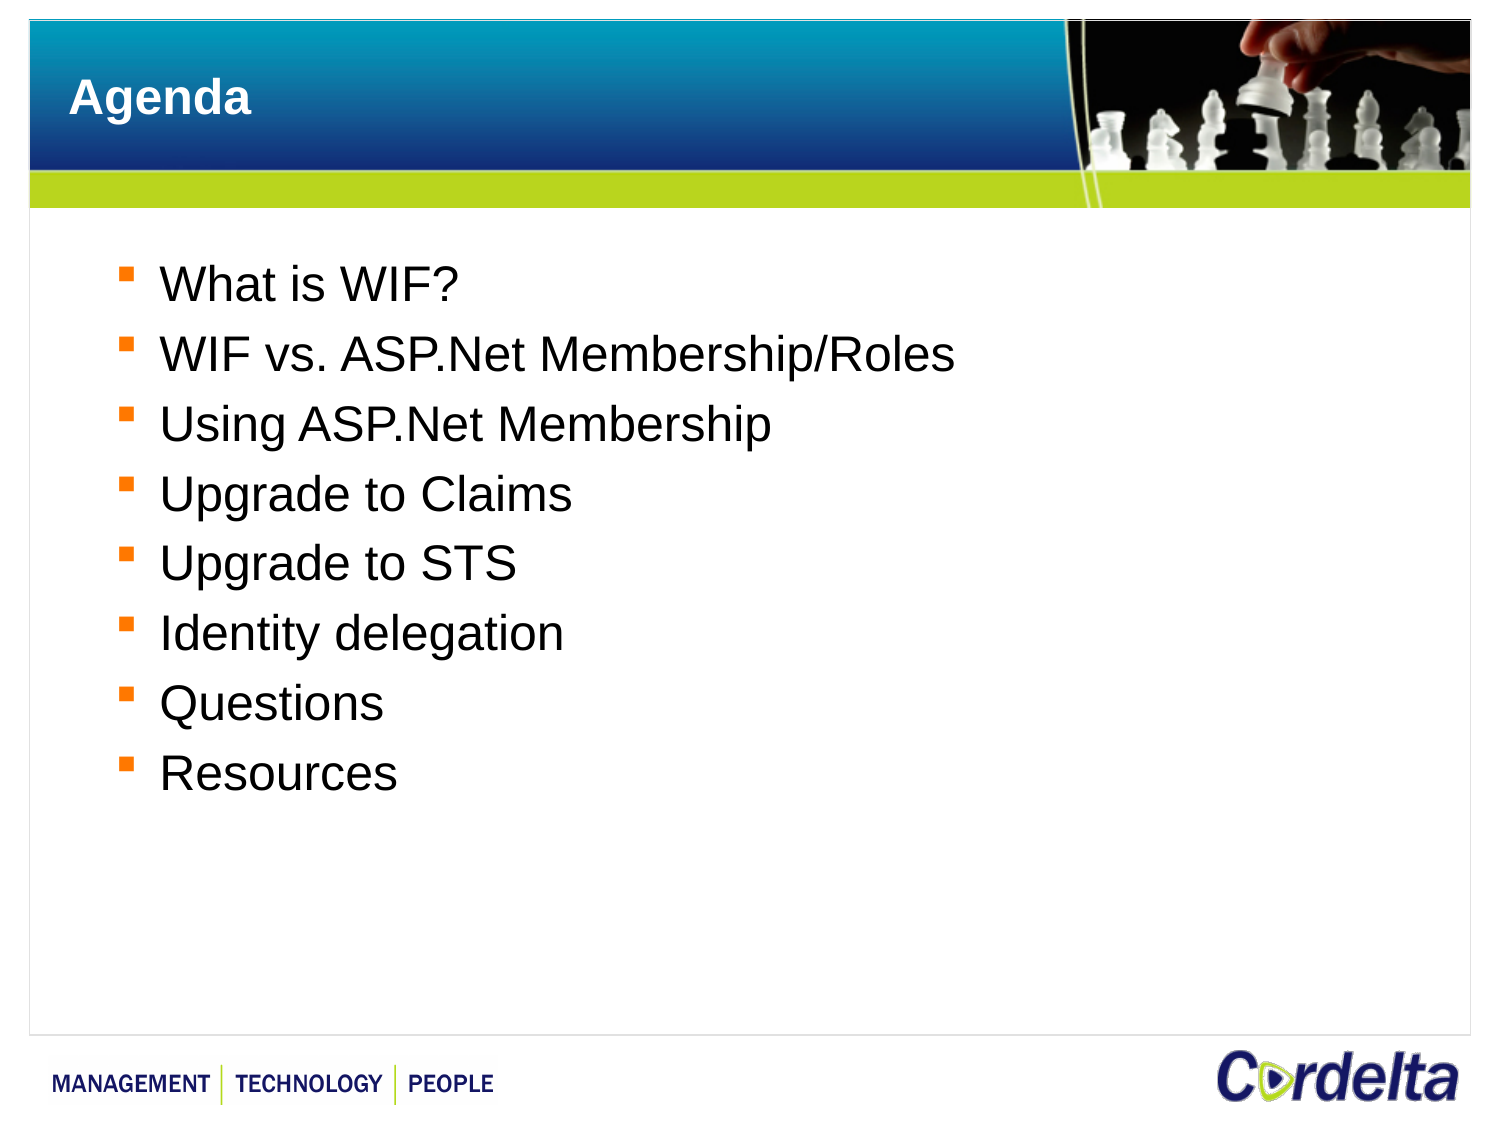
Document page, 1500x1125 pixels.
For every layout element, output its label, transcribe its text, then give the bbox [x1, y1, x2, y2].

title Agenda [53, 57, 1010, 143]
picture [30, 21, 1470, 208]
list What is WIF? WIF vs. ASP.Net Membership/Roles Using ASP.Net Membership Upgrade to Claims Upgrade to STS Identity delegation Questions Resources [100, 243, 1400, 1000]
picture [1207, 1046, 1469, 1104]
picture [48, 1055, 498, 1105]
picture [28, 19, 1472, 208]
